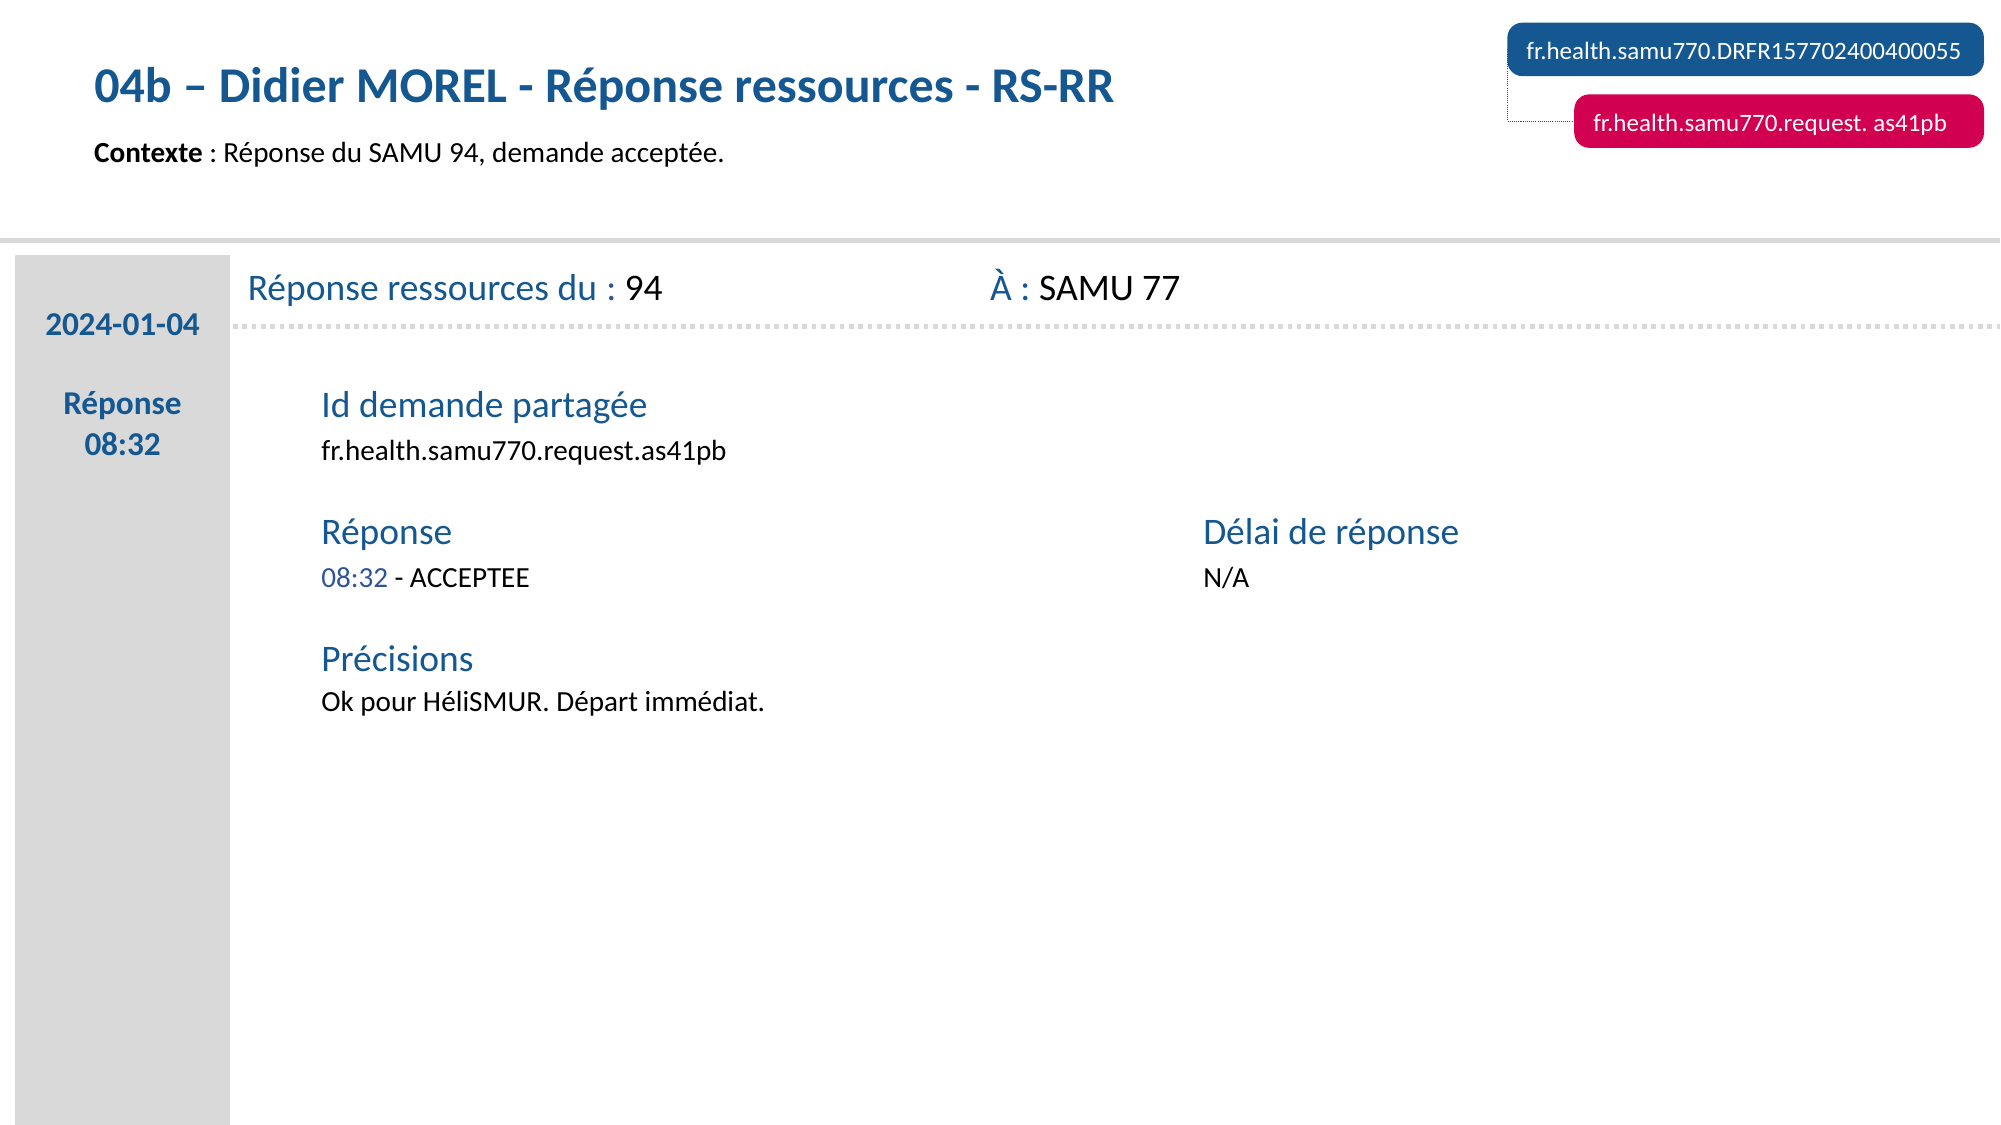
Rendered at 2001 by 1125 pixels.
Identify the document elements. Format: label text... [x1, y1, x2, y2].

text_box Réponse ressources du : 94 [233, 256, 735, 316]
text_box 04b – Didier MOREL - Réponse ressources - RS-RR [79, 45, 1507, 121]
text_box fr.health.samu770.request. as41pb [1574, 94, 1985, 148]
text_box fr.health.samu770.DRFR157702400400055 [1507, 22, 1985, 77]
text_box Id demande partagée [306, 372, 900, 424]
text_box À : SAMU 77 [834, 256, 1337, 316]
text_box fr.health.samu770.request.as41pb [306, 424, 958, 474]
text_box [1507, 49, 1575, 122]
text_box 08:32 - ACCEPTEE [306, 550, 958, 601]
text_box 2024-01-04 Réponse 08:32 [15, 255, 230, 1125]
text_box Précisions [306, 626, 649, 674]
text_box Délai de réponse [1188, 499, 1526, 550]
text_box Ok pour HéliSMUR. Départ immédiat. [306, 674, 1008, 725]
text_box Réponse [306, 499, 900, 550]
text_box N/A [1188, 550, 1560, 601]
text_box Contexte : Réponse du SAMU 94, demande acceptée. [79, 126, 1481, 176]
